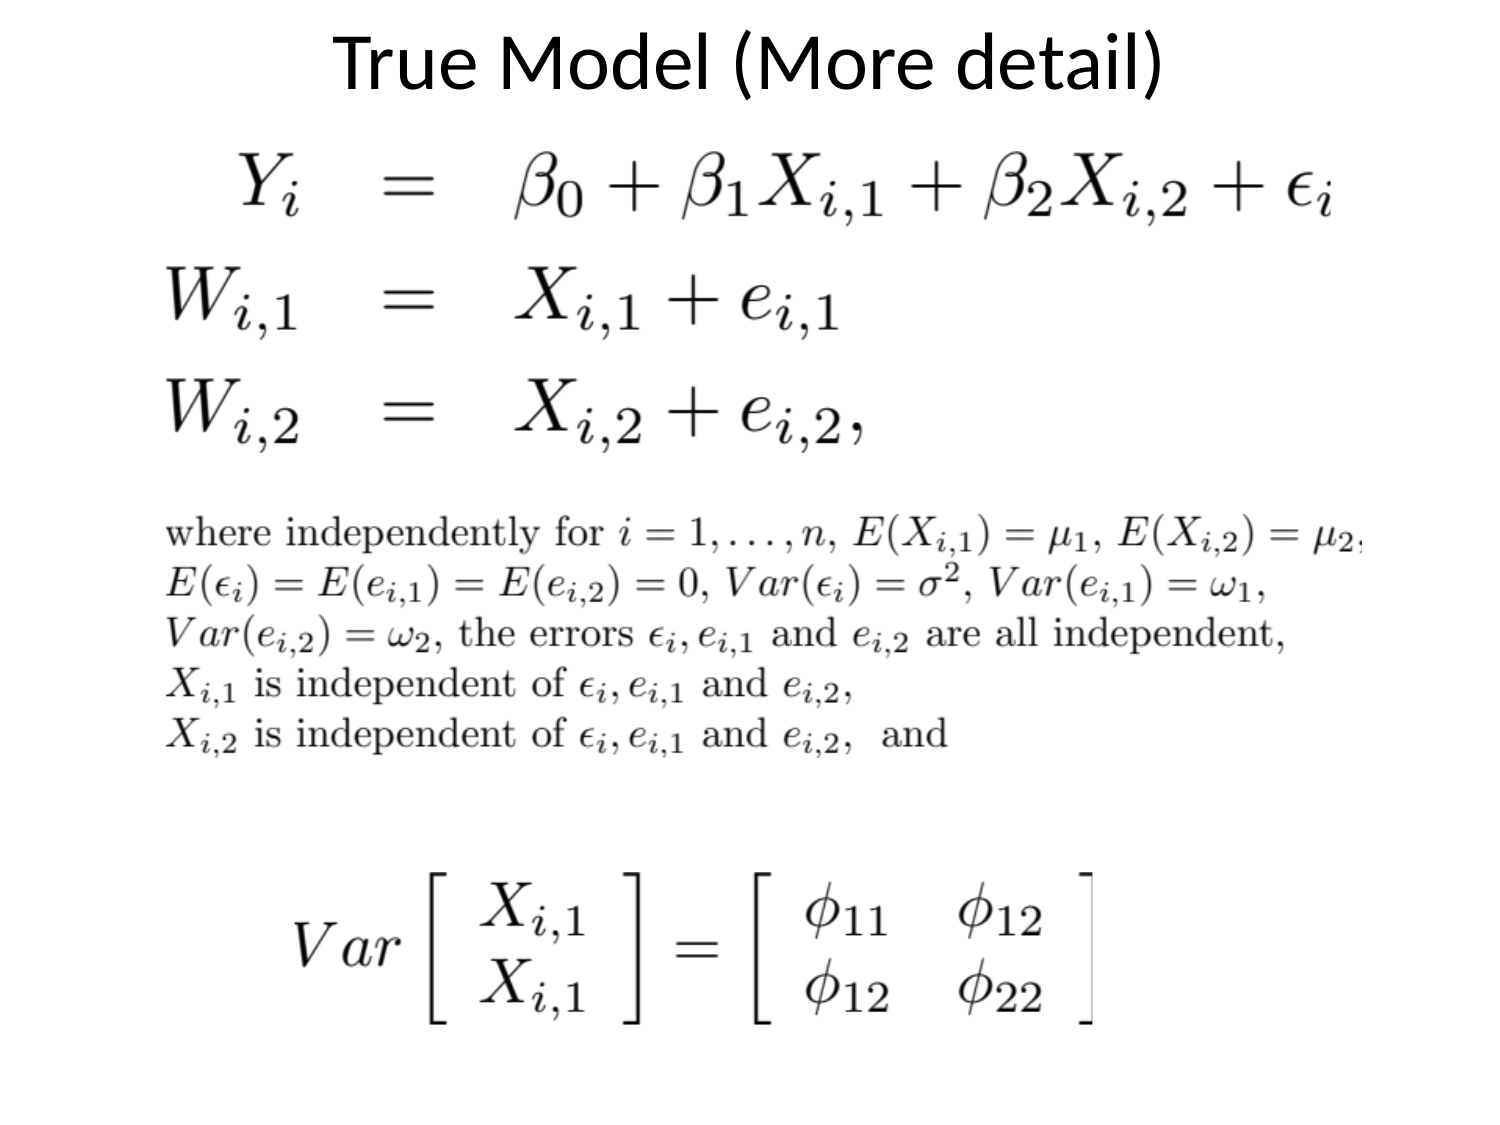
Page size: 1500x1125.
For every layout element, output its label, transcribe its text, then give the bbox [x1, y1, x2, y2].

picture [165, 150, 1331, 453]
title True Model (More detail) [75, 0, 1425, 114]
picture [294, 872, 1093, 1025]
picture [165, 513, 1363, 759]
